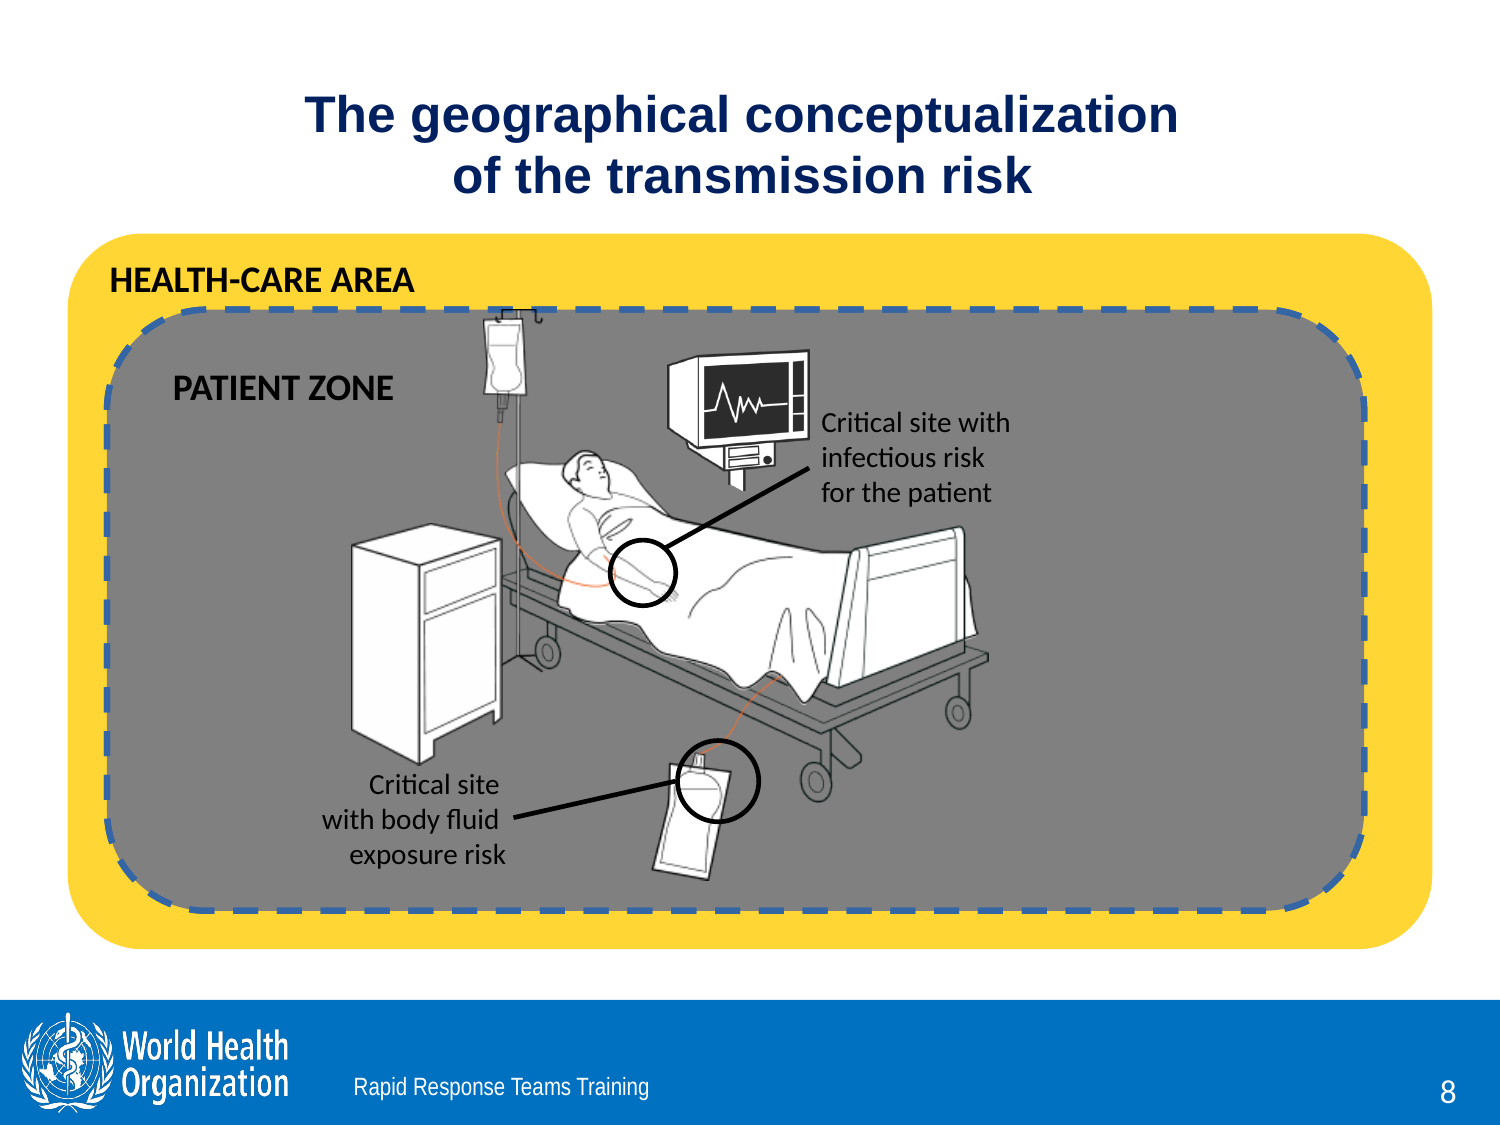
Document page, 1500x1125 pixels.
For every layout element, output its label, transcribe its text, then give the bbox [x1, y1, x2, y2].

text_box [276, 740, 760, 873]
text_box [67, 233, 1433, 950]
picture [351, 309, 989, 882]
title The geographical conceptualization of the transmission risk [75, 79, 1425, 231]
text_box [609, 395, 1051, 606]
picture [21, 1012, 288, 1113]
